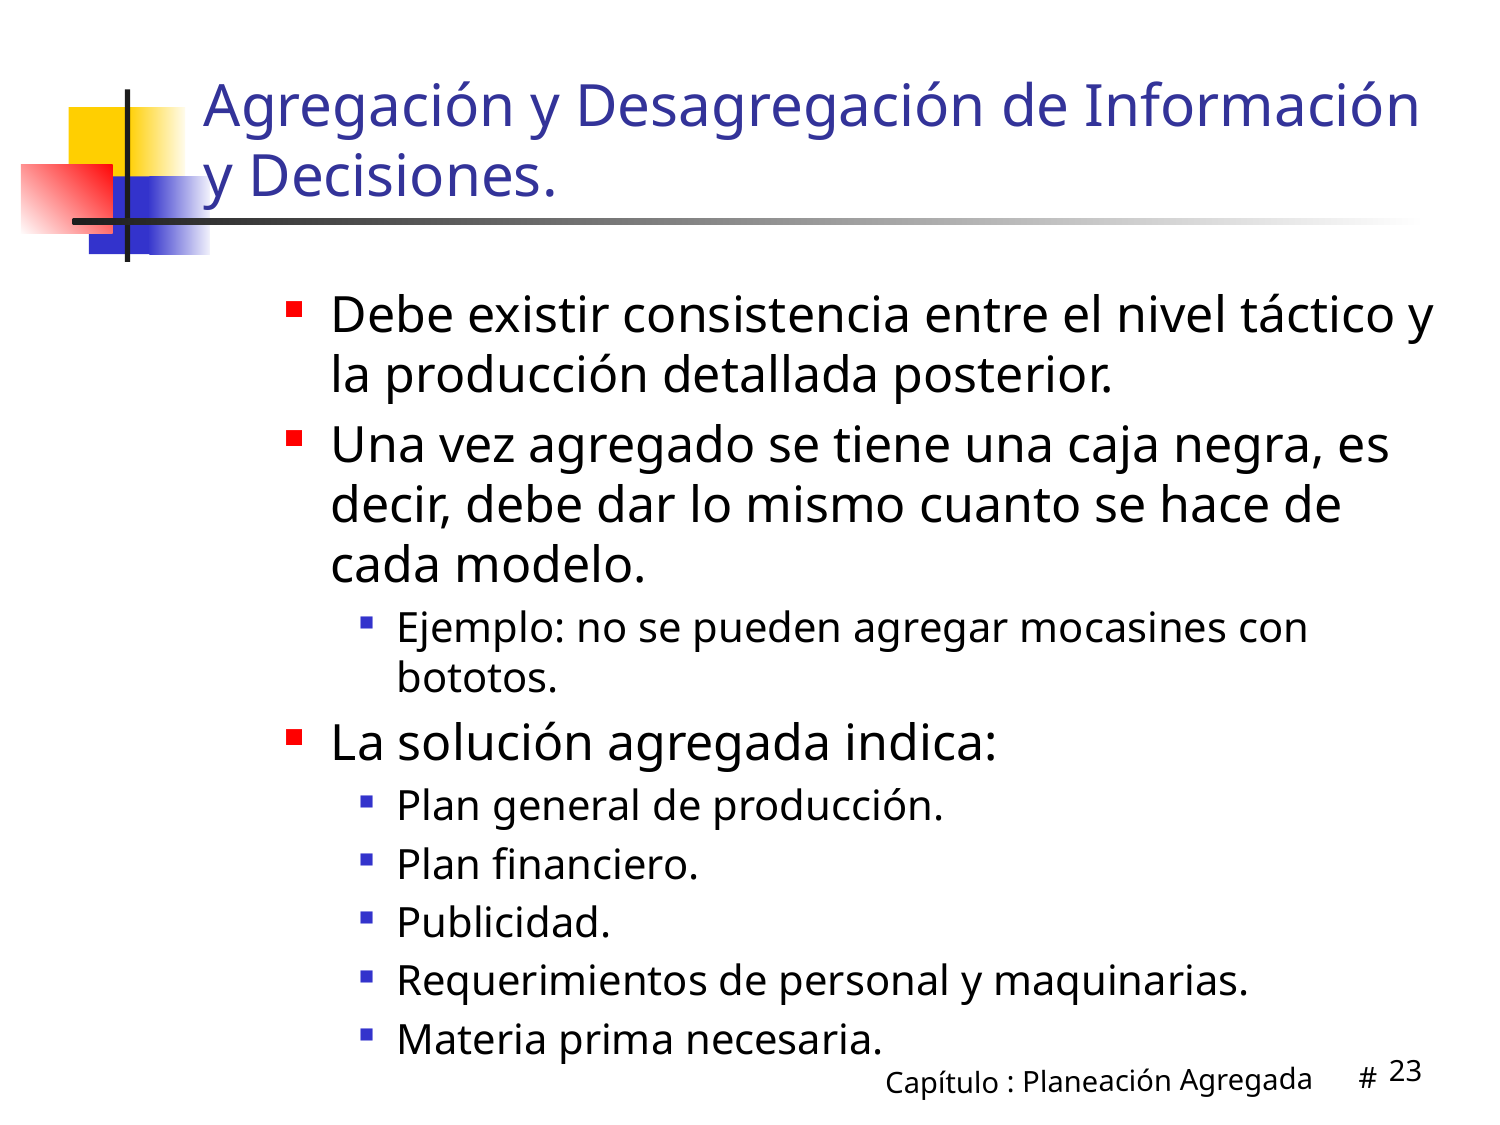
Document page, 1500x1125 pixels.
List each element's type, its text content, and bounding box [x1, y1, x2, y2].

list Debe existir consistencia entre el nivel táctico y la producción detallada posterior. Una vez agregado se tiene una caja negra, es decir, debe dar lo mismo cuanto se hace de cada modelo. Ejemplo: no se pueden agregar mocasines con bototos. La solución agregada indica: Plan general de producción. Plan financiero. Publicidad. Requerimientos de personal y maquinarias. Materia prima necesaria. [193, 274, 1470, 1007]
footer Capítulo : Planeación Agregada # [836, 1028, 1427, 1109]
slide_number 23 [1124, 1024, 1438, 1101]
title Agregación y Desagregación de Información y Decisiones. [188, 27, 1468, 216]
